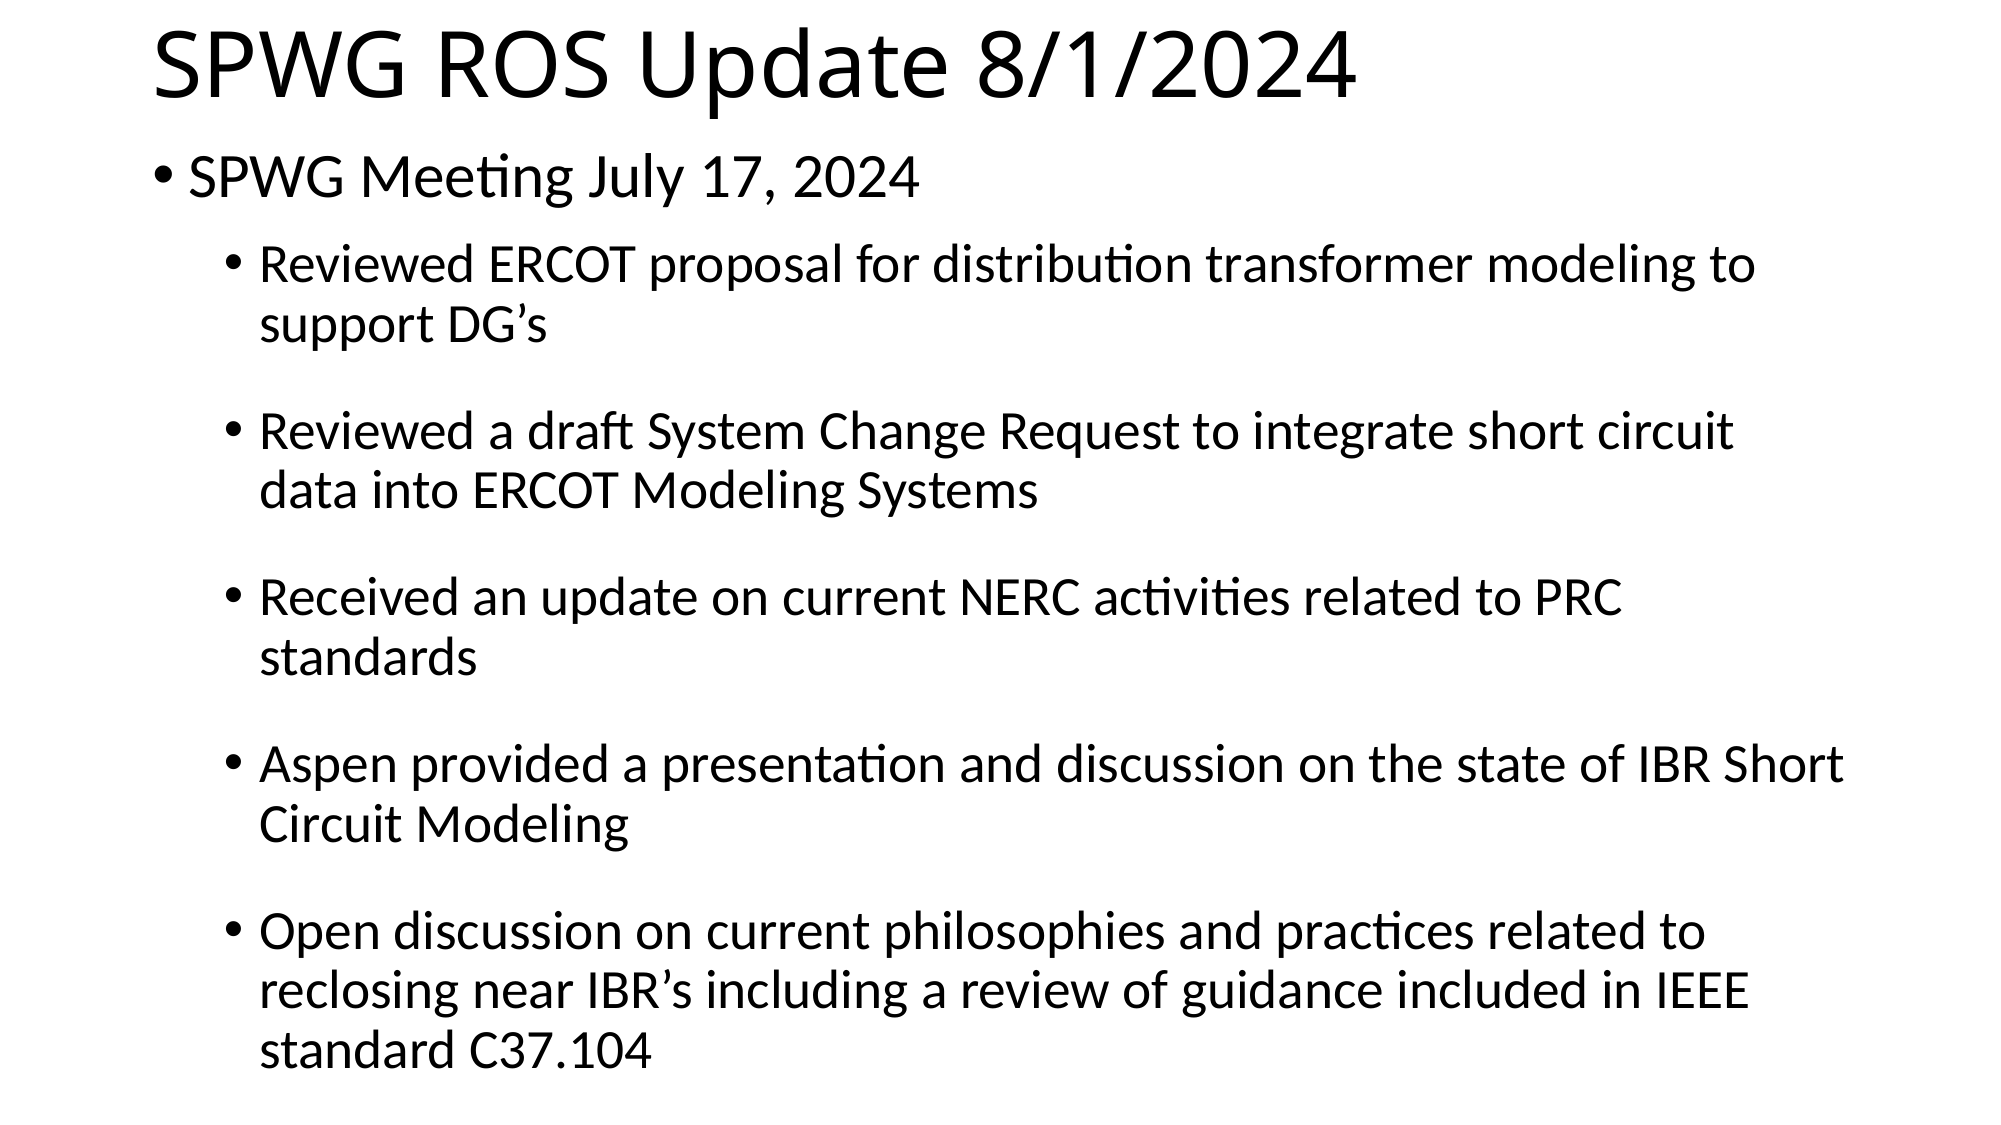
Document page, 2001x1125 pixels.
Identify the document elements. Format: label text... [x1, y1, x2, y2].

list SPWG Meeting July 17, 2024 Reviewed ERCOT proposal for distribution transformer modeling to support DG’s Reviewed a draft System Change Request to integrate short circuit data into ERCOT Modeling Systems Received an update on current NERC activities related to PRC standards Aspen provided a presentation and discussion on the state of IBR Short Circuit Modeling Open discussion on current philosophies and practices related to reclosing near IBR’s including a review of guidance included in IEEE standard C37.104 [137, 135, 1863, 1092]
title SPWG ROS Update 8/1/2024 [137, 0, 1863, 135]
